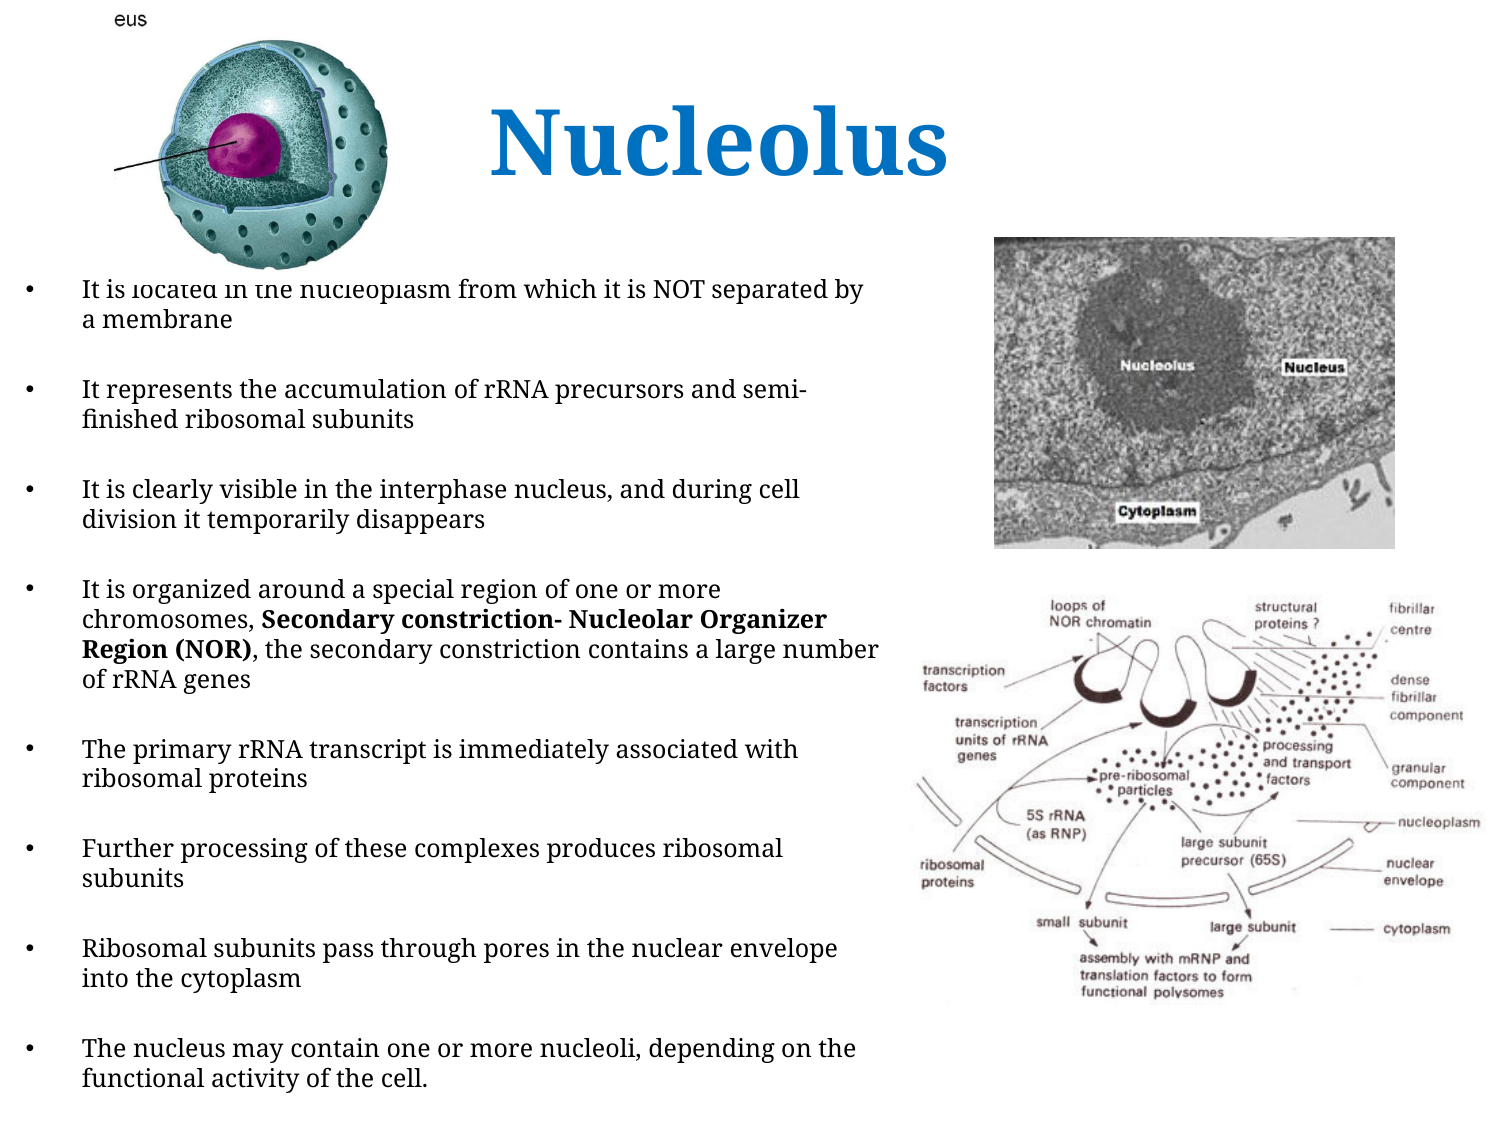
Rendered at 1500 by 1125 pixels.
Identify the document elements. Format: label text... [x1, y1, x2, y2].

picture [899, 583, 1490, 1005]
list It is located in the nucleoplasm from which it is NOT separated by a membrane It represents the accumulation of rRNA precursors and semi-finished ribosomal subunits It is clearly visible in the interphase nucleus, and during cell division it temporarily disappears It is organized around a special region of one or more chromosomes, Secondary constriction- Nucleolar Organizer Region (NOR), the secondary constriction contains a large number of rRNA genes The primary rRNA transcript is immediately associated with ribosomal proteins Further processing of these complexes produces ribosomal subunits Ribosomal subunits pass through pores in the nuclear envelope into the cytoplasm The nucleus may contain one or more nucleoli, depending on the functional activity of the cell. [10, 231, 898, 1059]
picture [994, 237, 1395, 550]
picture [113, 0, 692, 295]
title Nucleolus [696, 45, 1425, 233]
